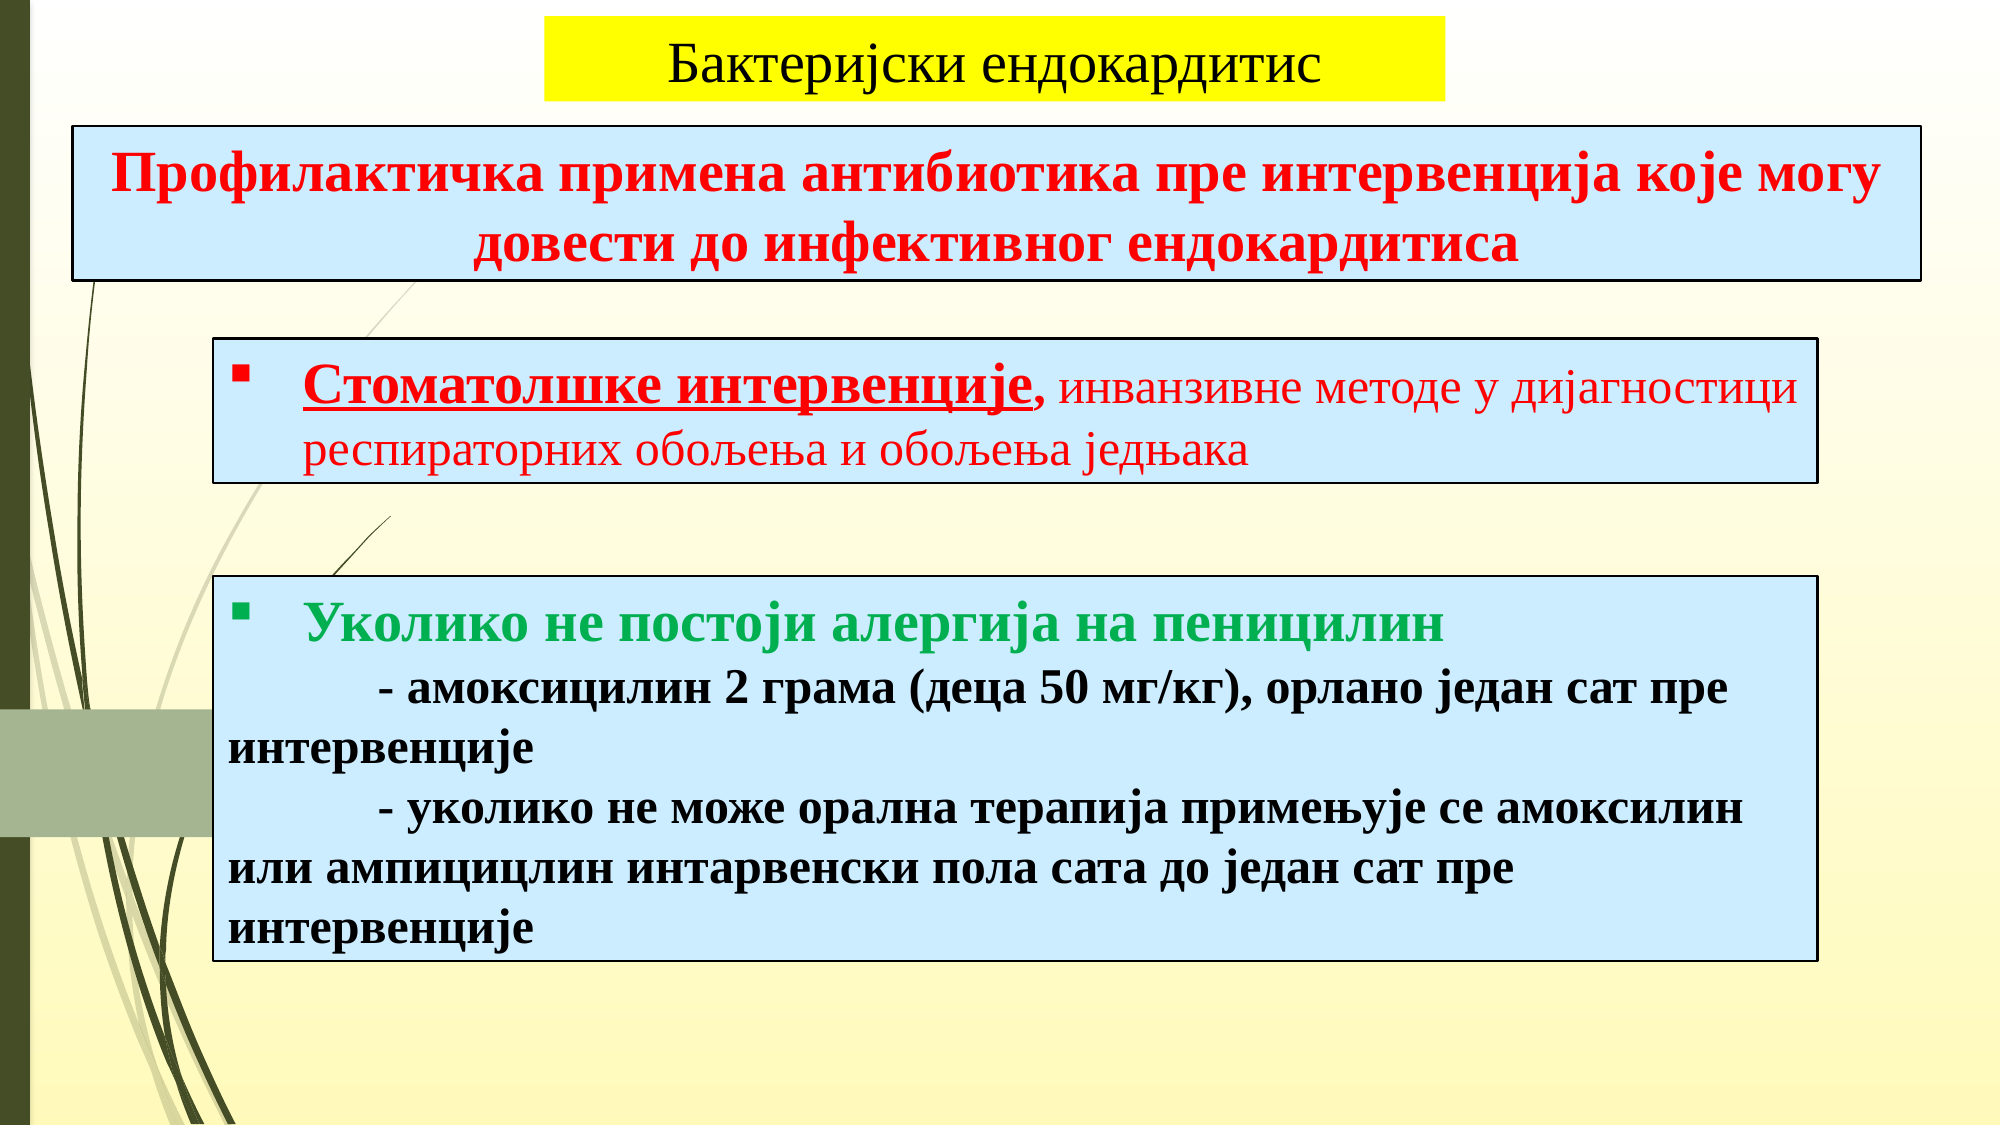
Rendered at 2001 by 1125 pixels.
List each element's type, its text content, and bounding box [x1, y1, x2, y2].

text_box Профилактичка примена антибиотика пре интервенција које могу довести до инфективног ендокардитиса [72, 126, 1921, 281]
title Бактеријски ендокардитис [544, 16, 1446, 102]
text_box Уколико не постоји алергија на пеницилин - амоксицилин 2 грама (деца 50 мг/кг), орлано један сат пре интервенције - уколико не може орална терапија примењује се амоксилин или ампицицлин интарвенски пола сата до један сат пре интервенције [212, 576, 1818, 961]
text_box Стоматолшке интервенције, инванзивне методе у дијагностици респираторних обољења и обољења једњака [212, 338, 1818, 483]
